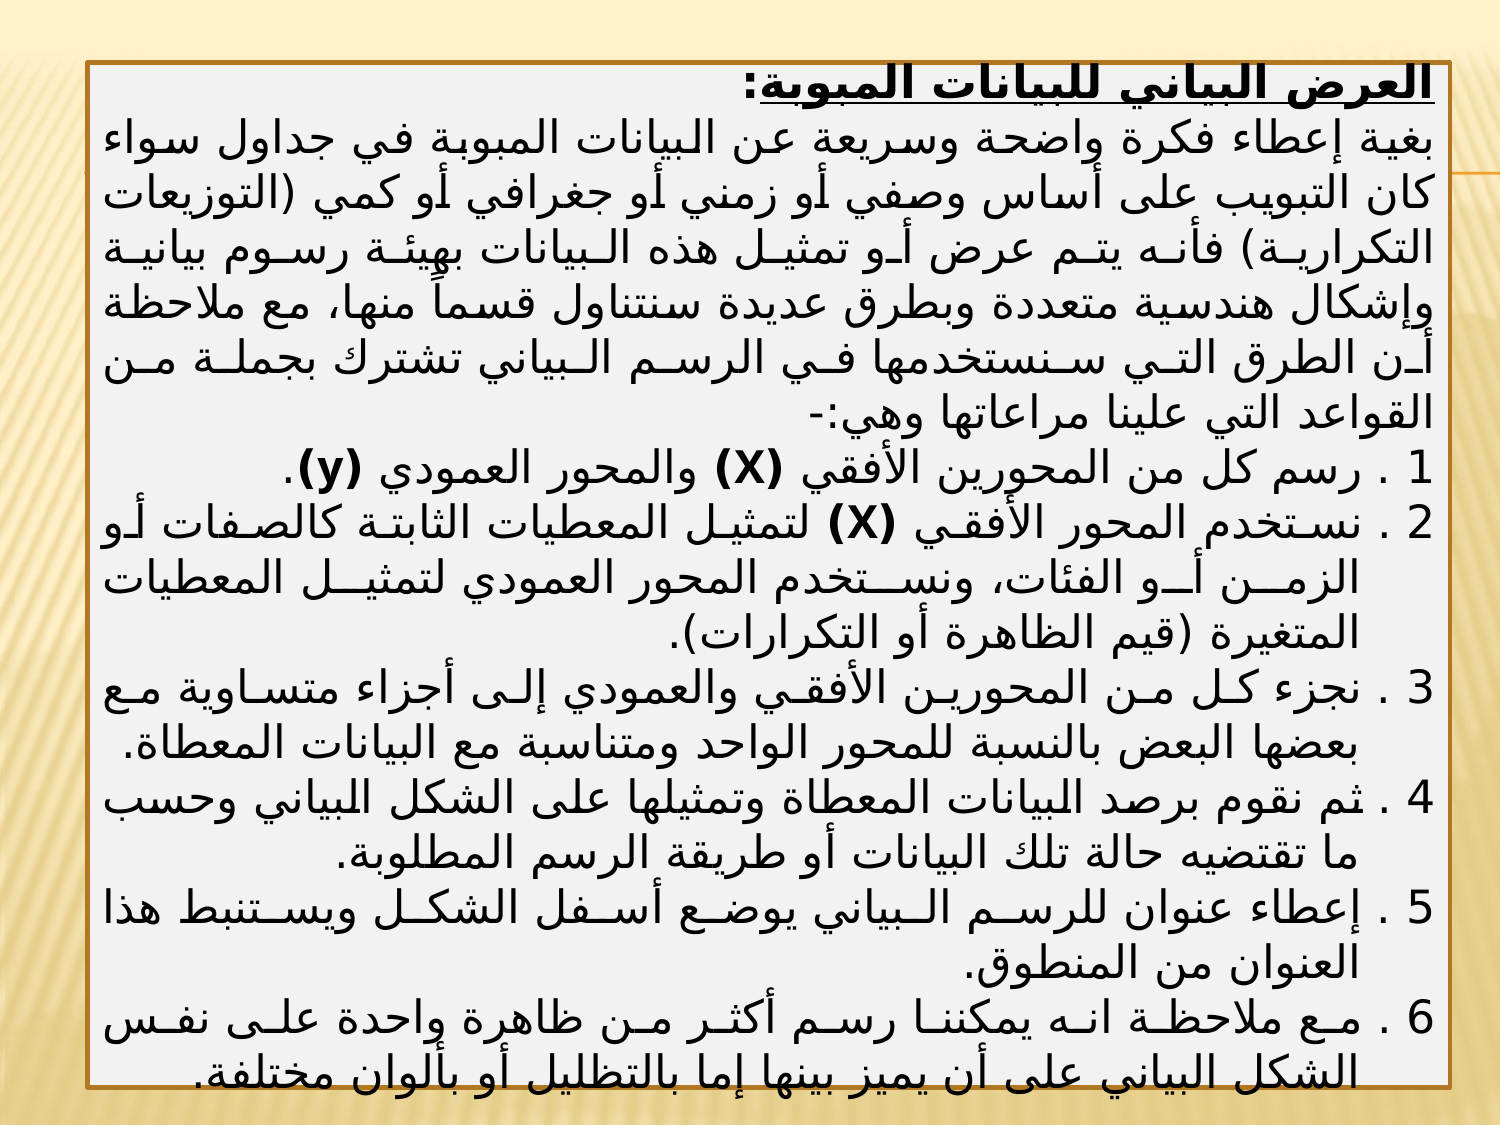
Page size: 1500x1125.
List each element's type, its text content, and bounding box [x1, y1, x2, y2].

text_box العرض البياني للبيانات المبوبة: بغية إعطاء فكرة واضحة وسريعة عن البيانات المبوبة في جداول سواء كان التبويب على أساس وصفي أو زمني أو جغرافي أو كمي (التوزيعات التكرارية) فأنه يتم عرض أو تمثيل هذه البيانات بهيئة رسوم بيانية وإشكال هندسية متعددة وبطرق عديدة سنتناول قسماً منها، مع ملاحظة أن الطرق التي سنستخدمها في الرسم البياني تشترك بجملة من القواعد التي علينا مراعاتها وهي:- 1 . رسم كل من المحورين الأفقي (X) والمحور العمودي (y). 2 . نستخدم المحور الأفقي (X) لتمثيل المعطيات الثابتة كالصفات أو الزمن أو الفئات، ونستخدم المحور العمودي لتمثيل المعطيات المتغيرة (قيم الظاهرة أو التكرارات). 3 . نجزء كل من المحورين الأفقي والعمودي إلى أجزاء متساوية مع بعضها البعض بالنسبة للمحور الواحد ومتناسبة مع البيانات المعطاة. 4 . ثم نقوم برصد البيانات المعطاة وتمثيلها على الشكل البياني وحسب ما تقتضيه حالة تلك البيانات أو طريقة الرسم المطلوبة. 5 . إعطاء عنوان للرسم البياني يوضع أسفل الشكل ويستنبط هذا العنوان من المنطوق. 6 . مع ملاحظة انه يمكننا رسم أكثر من ظاهرة واحدة على نفس الشكل البياني على أن يميز بينها إما بالتظليل أو بألوان مختلفة. [85, 60, 1452, 1090]
